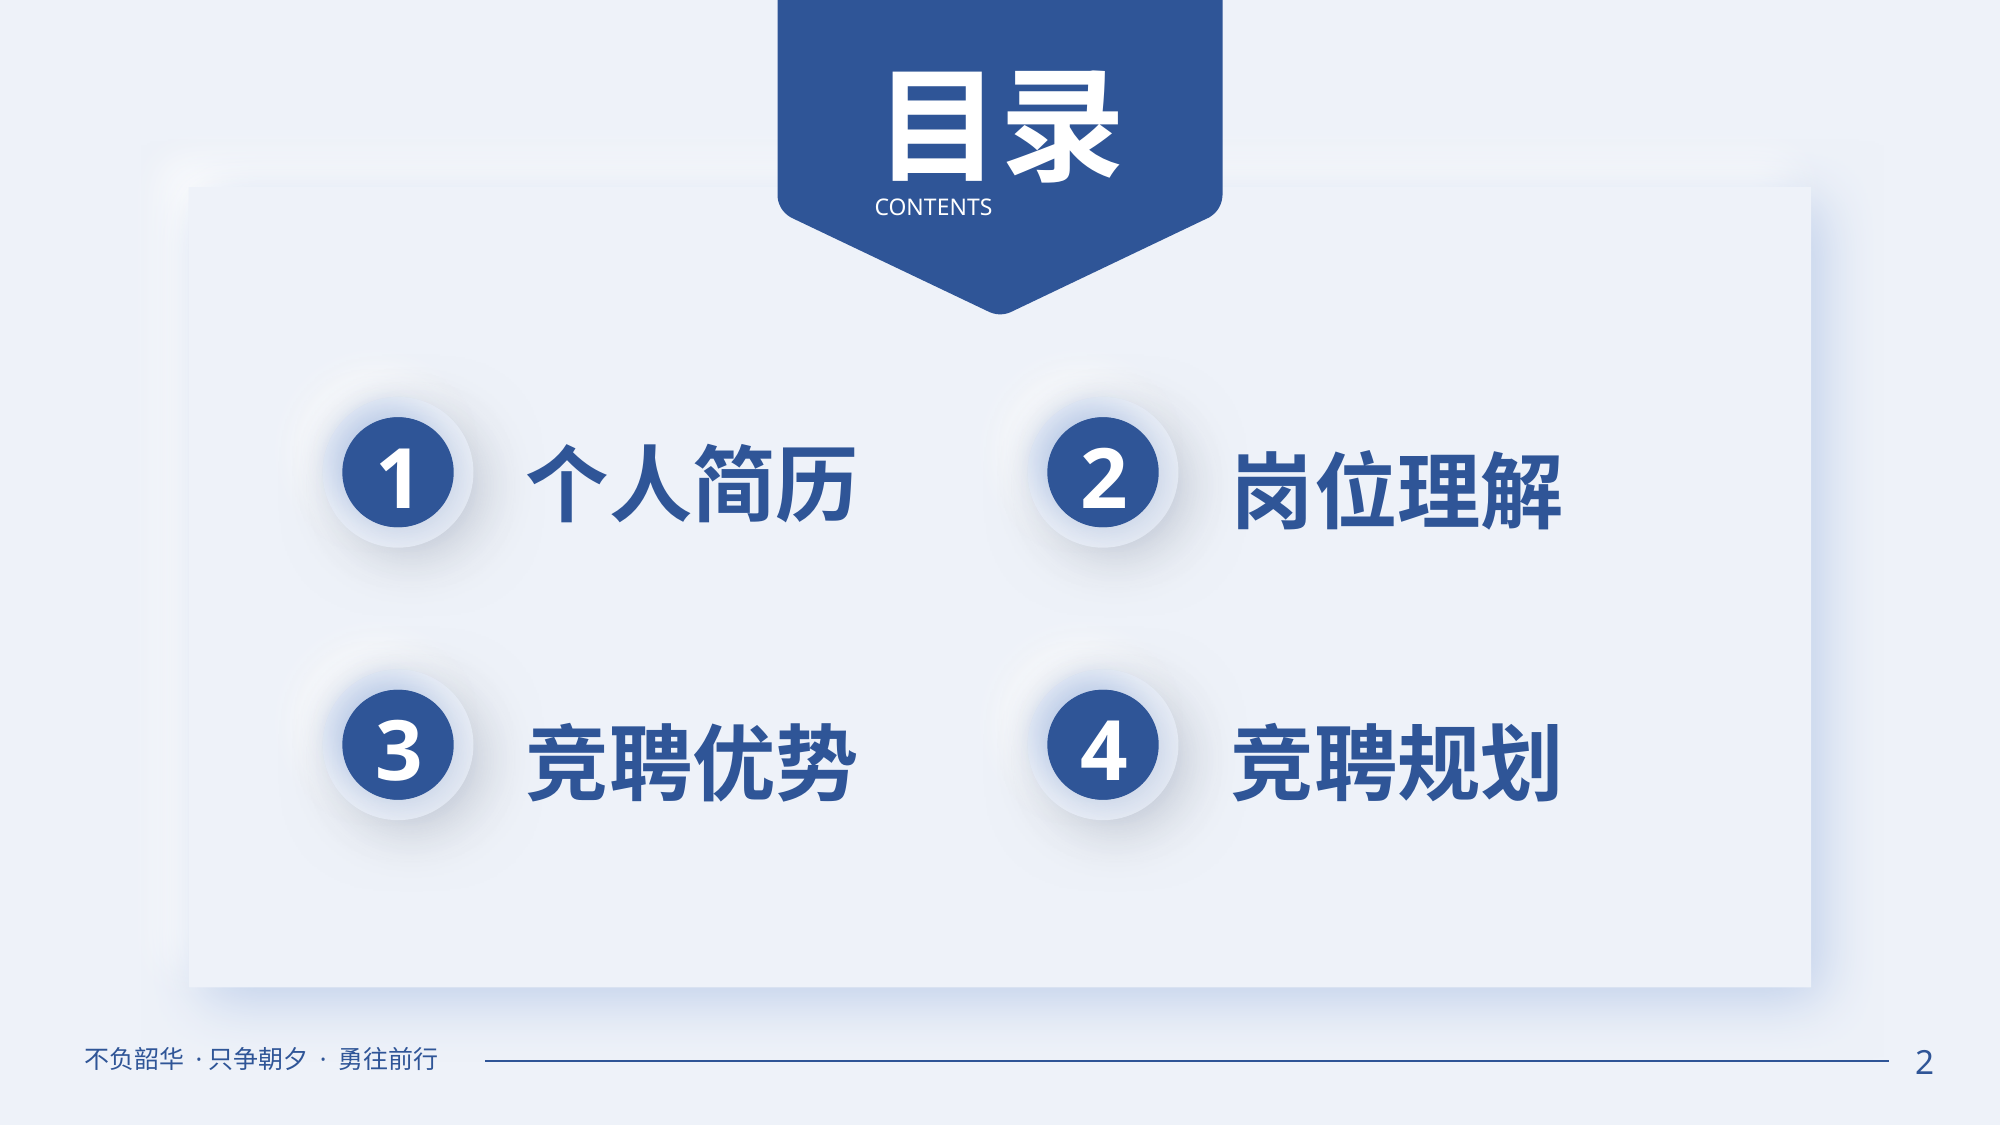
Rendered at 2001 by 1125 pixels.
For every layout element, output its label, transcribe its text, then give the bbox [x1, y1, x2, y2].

text_box 不负韶华 ·只争朝夕 · 勇往前行 [69, 1035, 522, 1081]
text_box [777, 0, 1223, 315]
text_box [322, 669, 895, 821]
text_box 目录 [859, 38, 1140, 184]
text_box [322, 396, 895, 548]
text_box CONTENTS [859, 184, 1140, 227]
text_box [1027, 669, 1600, 821]
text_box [1027, 396, 1600, 548]
